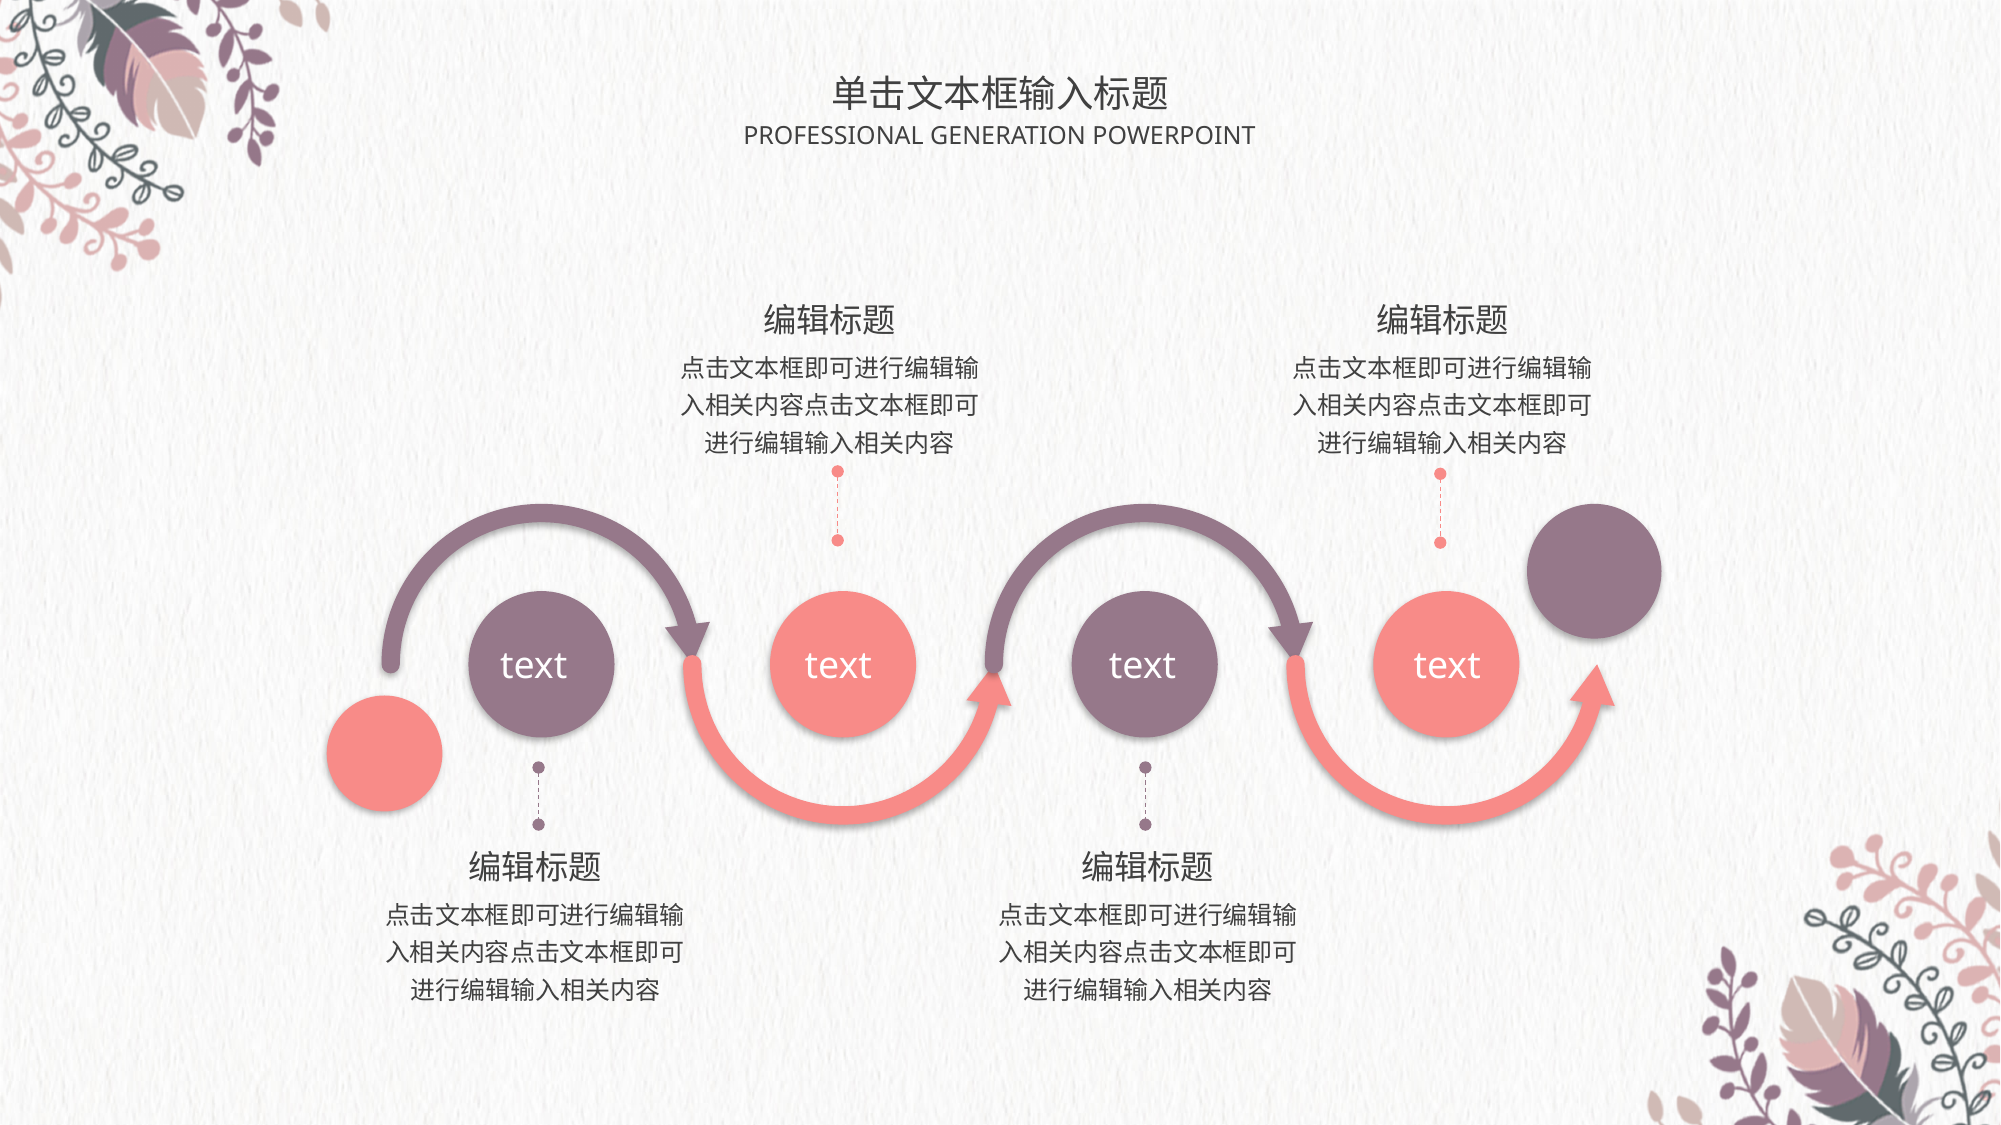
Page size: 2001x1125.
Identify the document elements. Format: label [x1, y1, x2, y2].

picture [0, 0, 2000, 1125]
text_box [651, 39, 1349, 158]
